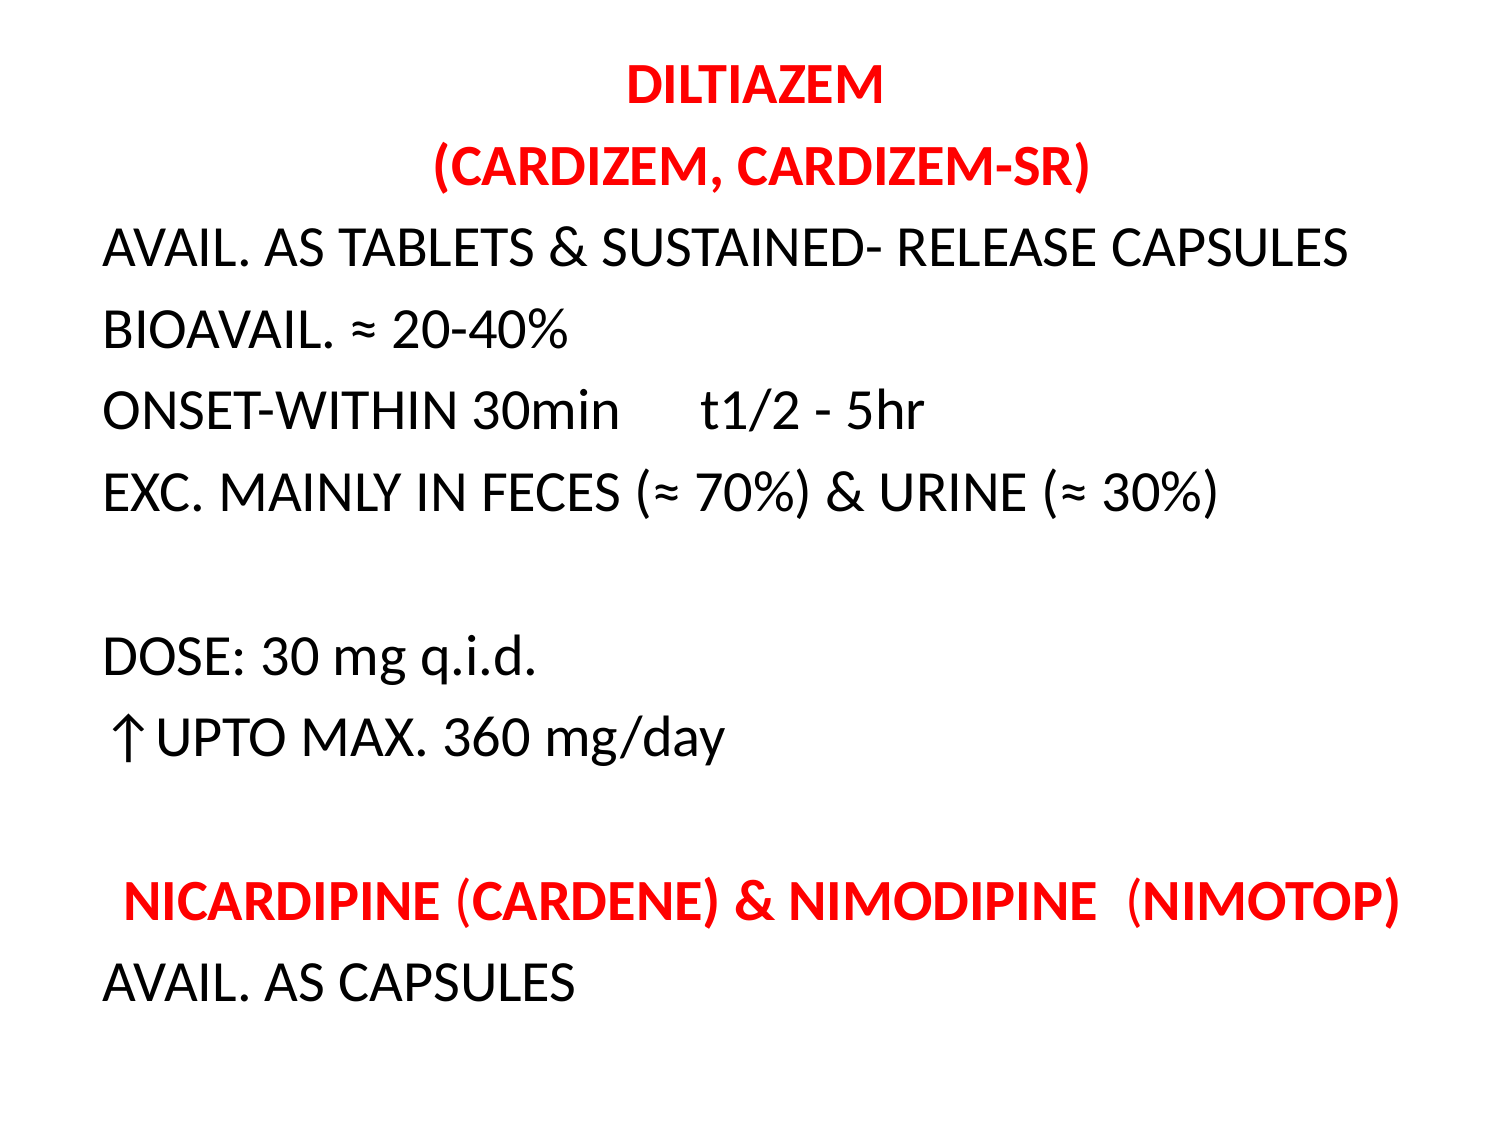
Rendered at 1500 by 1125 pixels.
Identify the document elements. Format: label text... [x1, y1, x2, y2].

list DILTIAZEM (CARDIZEM, CARDIZEM-SR) AVAIL. AS TABLETS & SUSTAINED- RELEASE CAPSULES BIOAVAIL. ≈ 20-40% ONSET-WITHIN 30min t1/2 - 5hr EXC. MAINLY IN FECES (≈ 70%) & URINE (≈ 30%) DOSE: 30 mg q.i.d. ↑UPTO MAX. 360 mg/day NICARDIPINE (CARDENE) & NIMODIPINE (NIMOTOP) AVAIL. AS CAPSULES [87, 37, 1438, 1063]
